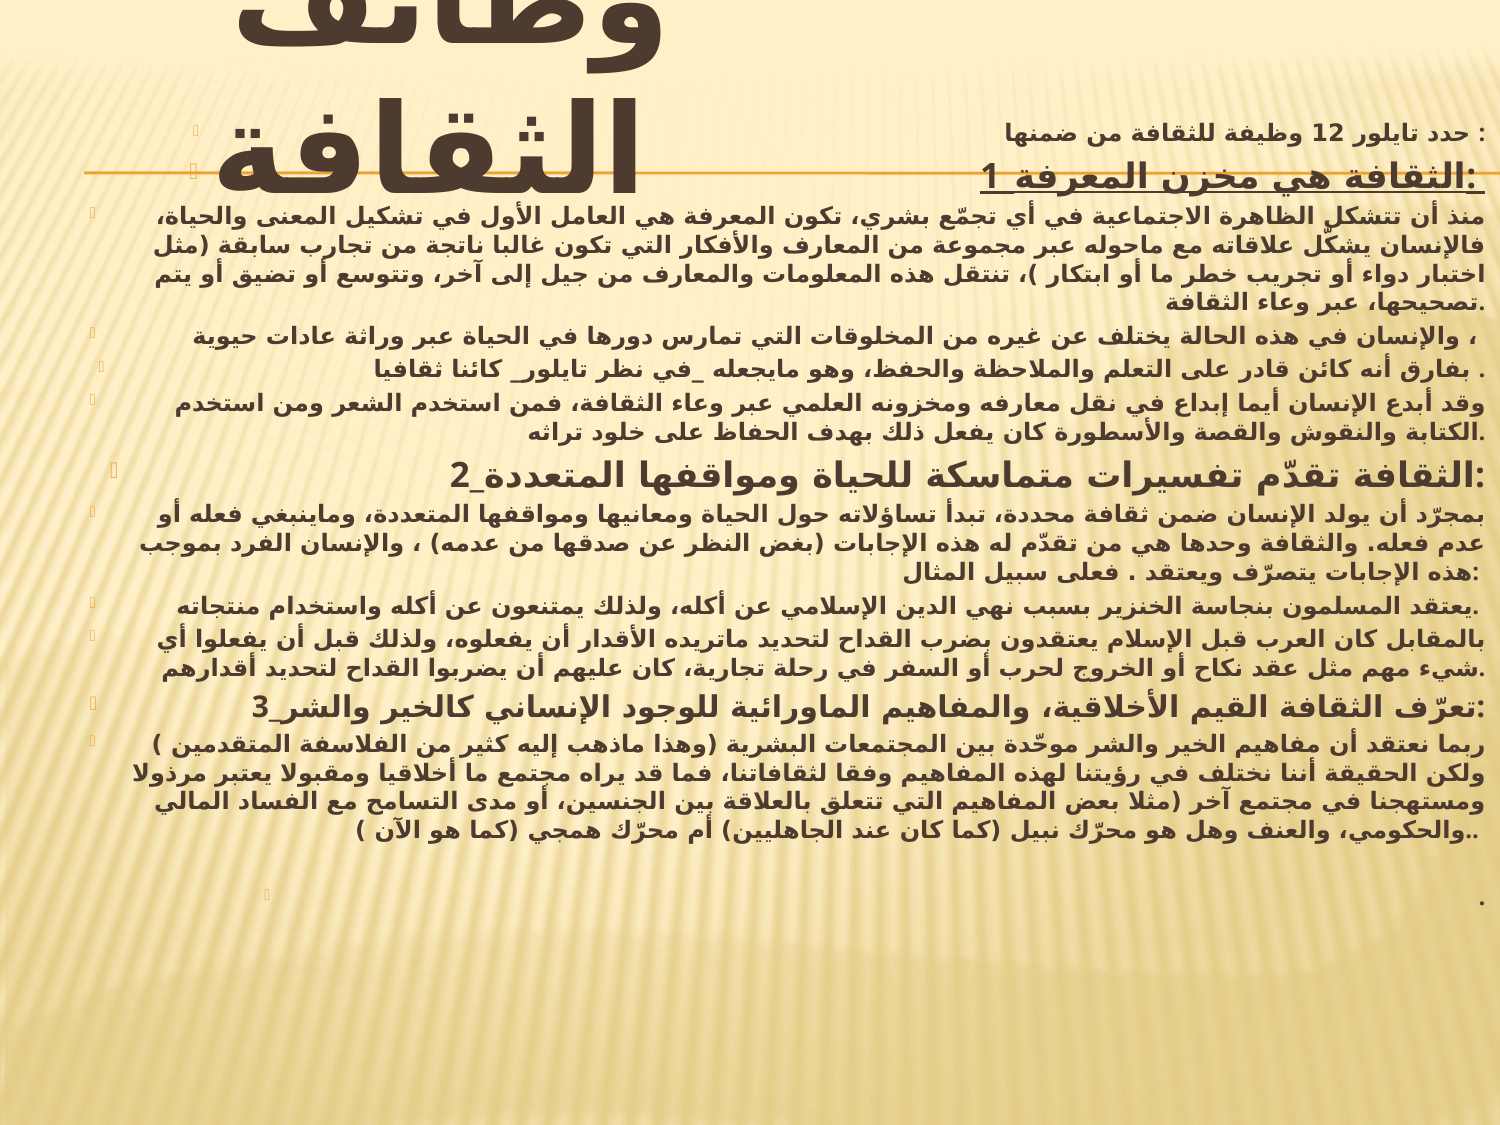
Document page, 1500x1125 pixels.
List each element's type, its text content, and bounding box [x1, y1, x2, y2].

list حدد تايلور 12 وظيفة للثقافة من ضمنها : 1_الثقافة هي مخزن المعرفة: منذ أن تتشكل الظاهرة الاجتماعية في أي تجمّع بشري، تكون المعرفة هي العامل الأول في تشكيل المعنى والحياة، فالإنسان يشكّل علاقاته مع ماحوله عبر مجموعة من المعارف والأفكار التي تكون غالبا ناتجة من تجارب سابقة (مثل اختبار دواء أو تجريب خطر ما أو ابتكار )، تنتقل هذه المعلومات والمعارف من جيل إلى آخر، وتتوسع أو تضيق أو يتم تصحيحها، عبر وعاء الثقافة. والإنسان في هذه الحالة يختلف عن غيره من المخلوقات التي تمارس دورها في الحياة عبر وراثة عادات حيوية ، بفارق أنه كائن قادر على التعلم والملاحظة والحفظ، وهو مايجعله _في نظر تايلور_ كائنا ثقافيا . وقد أبدع الإنسان أيما إبداع في نقل معارفه ومخزونه العلمي عبر وعاء الثقافة، فمن استخدم الشعر ومن استخدم الكتابة والنقوش والقصة والأسطورة كان يفعل ذلك بهدف الحفاظ على خلود تراثه. 2_الثقافة تقدّم تفسيرات متماسكة للحياة ومواقفها المتعددة: بمجرّد أن يولد الإنسان ضمن ثقافة محددة، تبدأ تساؤلاته حول الحياة ومعانيها ومواقفها المتعددة، وماينبغي فعله أو عدم فعله. والثقافة وحدها هي من تقدّم له هذه الإجابات (بغض النظر عن صدقها من عدمه) ، والإنسان الفرد بموجب هذه الإجابات يتصرّف ويعتقد . فعلى سبيل المثال: يعتقد المسلمون بنجاسة الخنزير بسبب نهي الدين الإسلامي عن أكله، ولذلك يمتنعون عن أكله واستخدام منتجاته. بالمقابل كان العرب قبل الإسلام يعتقدون بضرب القداح لتحديد ماتريده الأقدار أن يفعلوه، ولذلك قبل أن يفعلوا أي شيء مهم مثل عقد نكاح أو الخروج لحرب أو السفر في رحلة تجارية، كان عليهم أن يضربوا القداح لتحديد أقدارهم. 3_تعرّف الثقافة القيم الأخلاقية، والمفاهيم الماورائية للوجود الإنساني كالخير والشر: ربما نعتقد أن مفاهيم الخير والشر موحّدة بين المجتمعات البشرية (وهذا ماذهب إليه كثير من الفلاسفة المتقدمين ) ولكن الحقيقة أننا نختلف في رؤيتنا لهذه المفاهيم وفقا لثقافاتنا، فما قد يراه مجتمع ما أخلاقيا ومقبولا يعتبر مرذولا ومستهجنا في مجتمع آخر (مثلا بعض المفاهيم التي تتعلق بالعلاقة بين الجنسين، أو مدى التسامح مع الفساد المالي والحكومي، والعنف وهل هو محرّك نبيل (كما كان عند الجاهليين) أم محرّك همجي (كما هو الآن ).. . [75, 93, 1500, 1090]
title وظائف الثقافة [0, 0, 903, 138]
